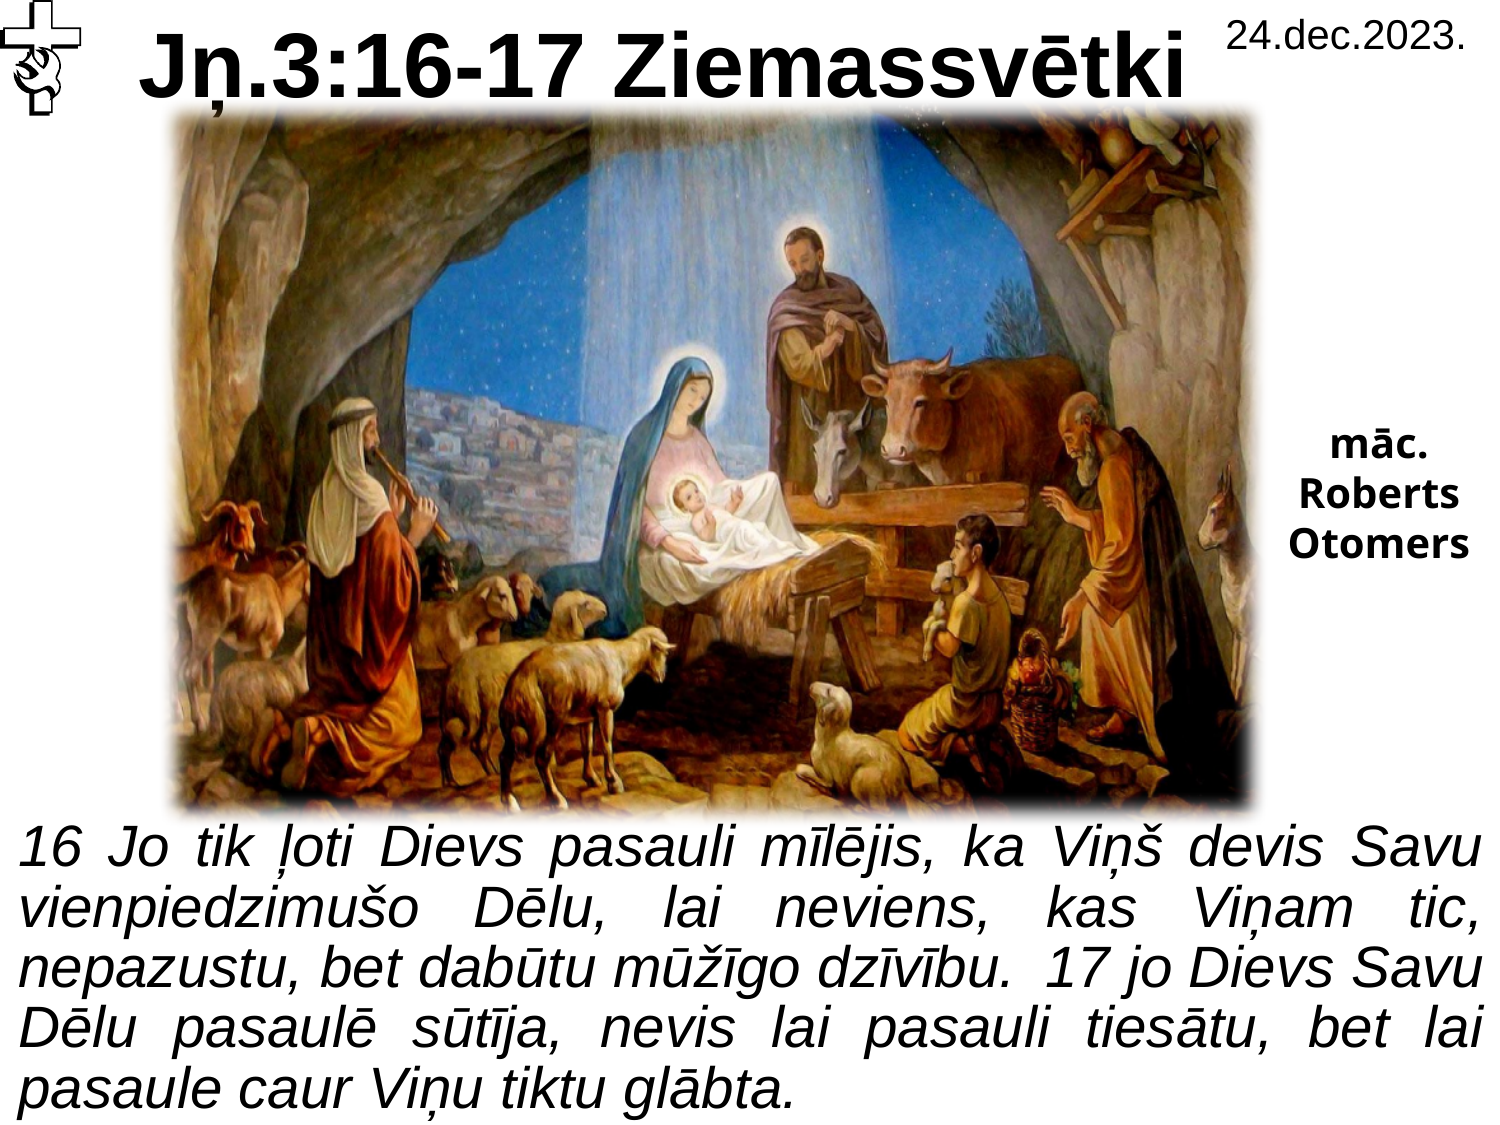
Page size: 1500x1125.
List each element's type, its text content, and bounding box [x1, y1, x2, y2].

title Jņ.3:16-17 Ziemassvētki [5, 0, 1348, 150]
picture [159, 98, 1268, 828]
text_box 24.dec.2023. [1210, 0, 1500, 65]
text_box 16 Jo tik ļoti Dievs pasauli mīlējis, ka Viņš devis Savu vienpiedzimušo Dēlu, lai neviens, kas Viņam tic, nepazustu, bet dabūtu mūžīgo dzīvību. 17 jo Dievs Savu Dēlu pasaulē sūtīja, nevis lai pasauli tiesātu, bet lai pasaule caur Viņu tiktu glābta. [0, 810, 1500, 984]
picture [0, 0, 82, 116]
text_box māc. Roberts Otomers [1273, 408, 1500, 574]
